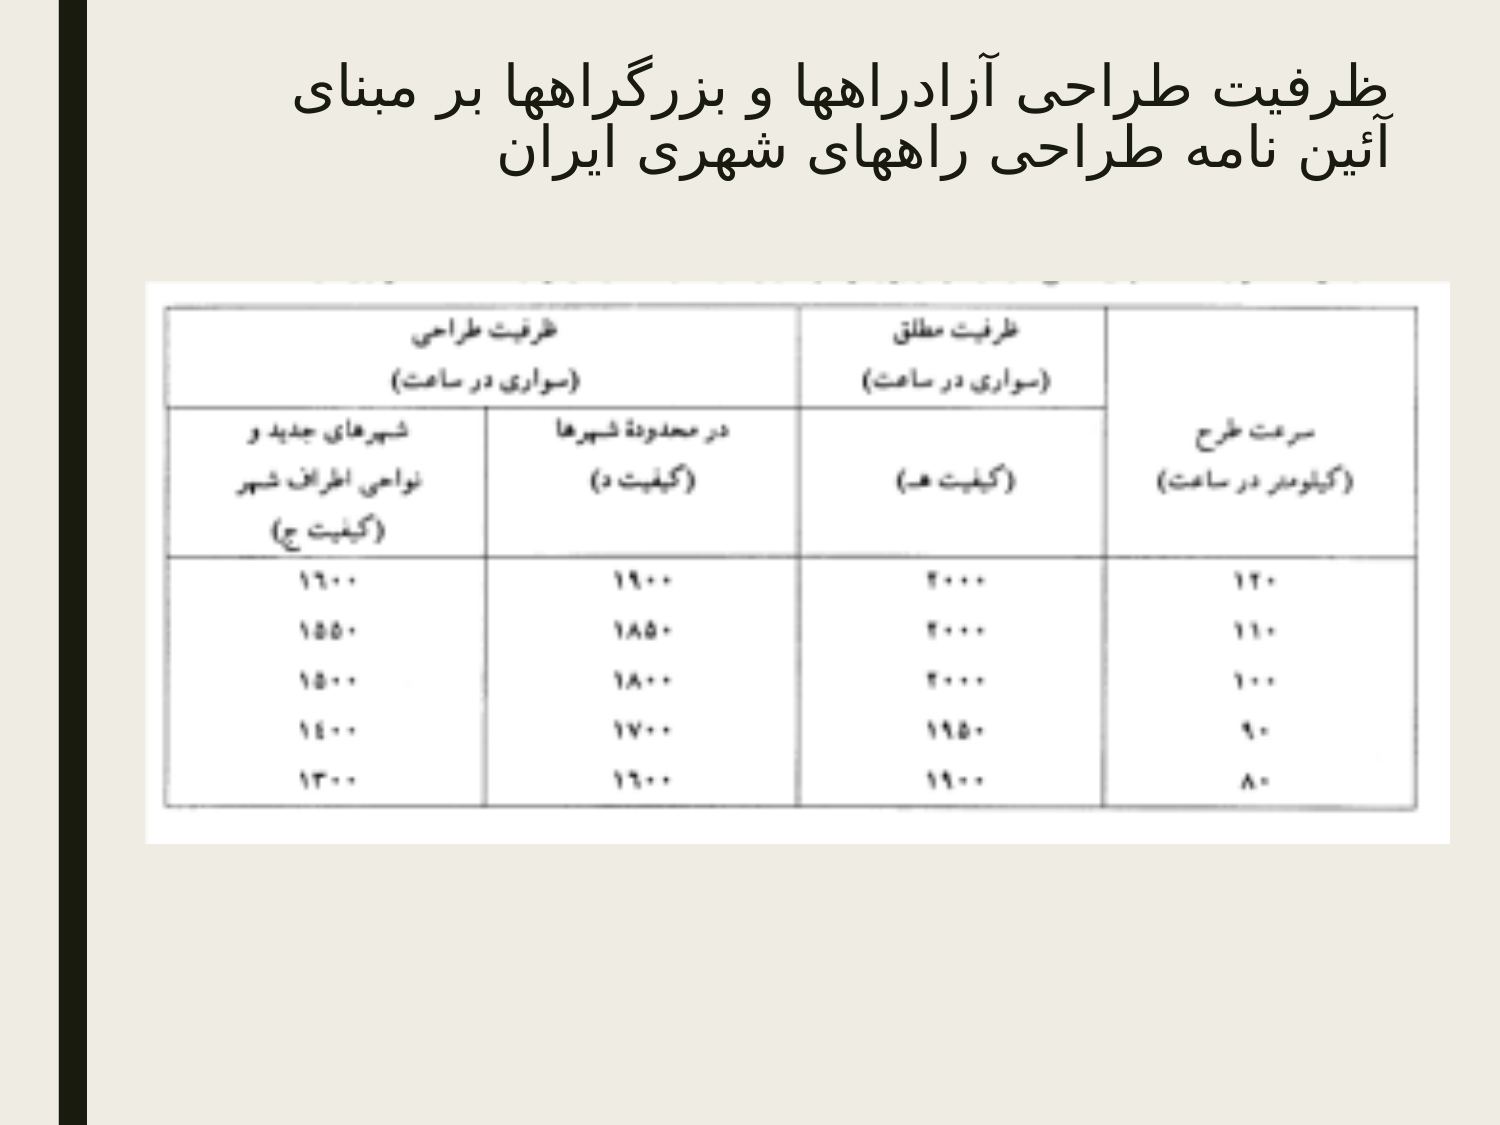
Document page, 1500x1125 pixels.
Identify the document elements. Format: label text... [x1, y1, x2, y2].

title ظرفیت طراحی آزادراهها و بزرگراهها بر مبنای آئین نامه طراحی راههای شهری ایران [241, 49, 1407, 226]
picture [145, 281, 1450, 844]
